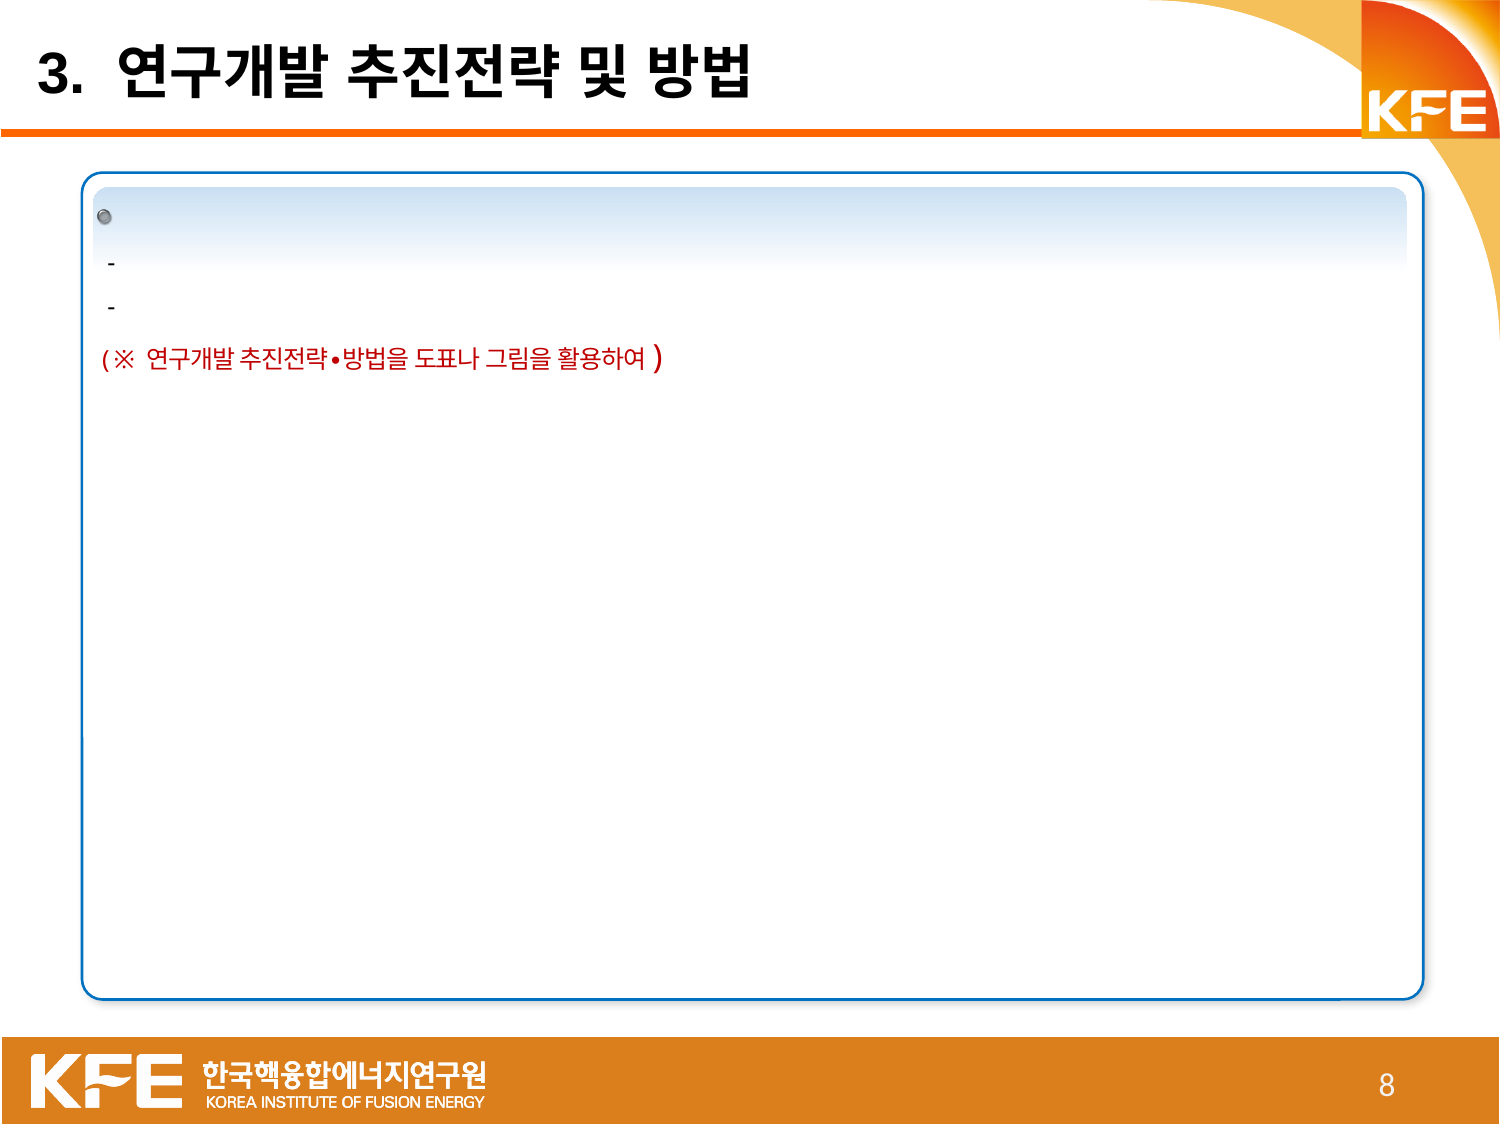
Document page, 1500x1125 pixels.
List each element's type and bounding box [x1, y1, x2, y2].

picture [1359, 0, 1500, 140]
text_box [81, 172, 1424, 1000]
